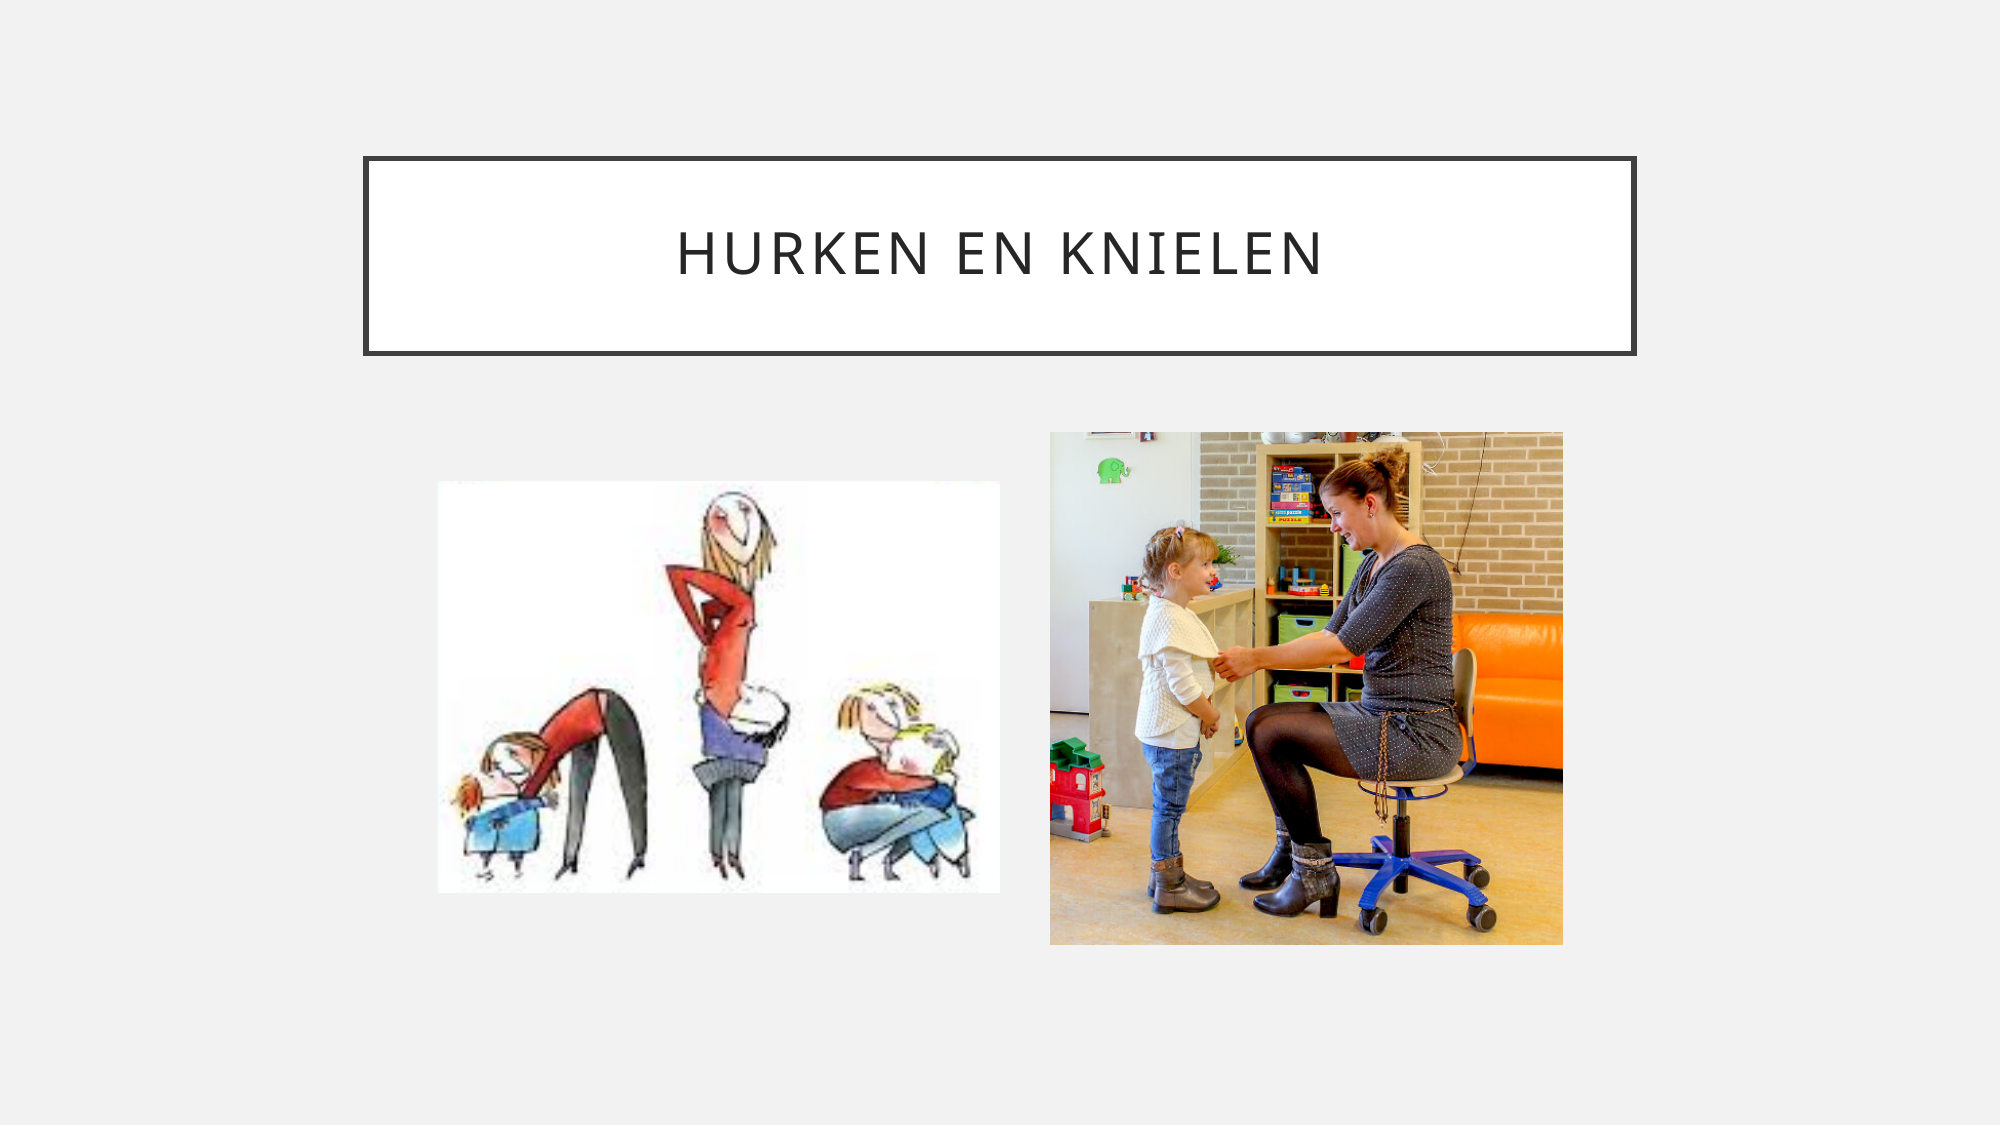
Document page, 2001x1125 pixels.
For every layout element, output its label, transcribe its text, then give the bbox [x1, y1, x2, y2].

picture [437, 481, 1000, 893]
picture [1050, 432, 1563, 945]
title Hurken en knielen [363, 156, 1637, 356]
